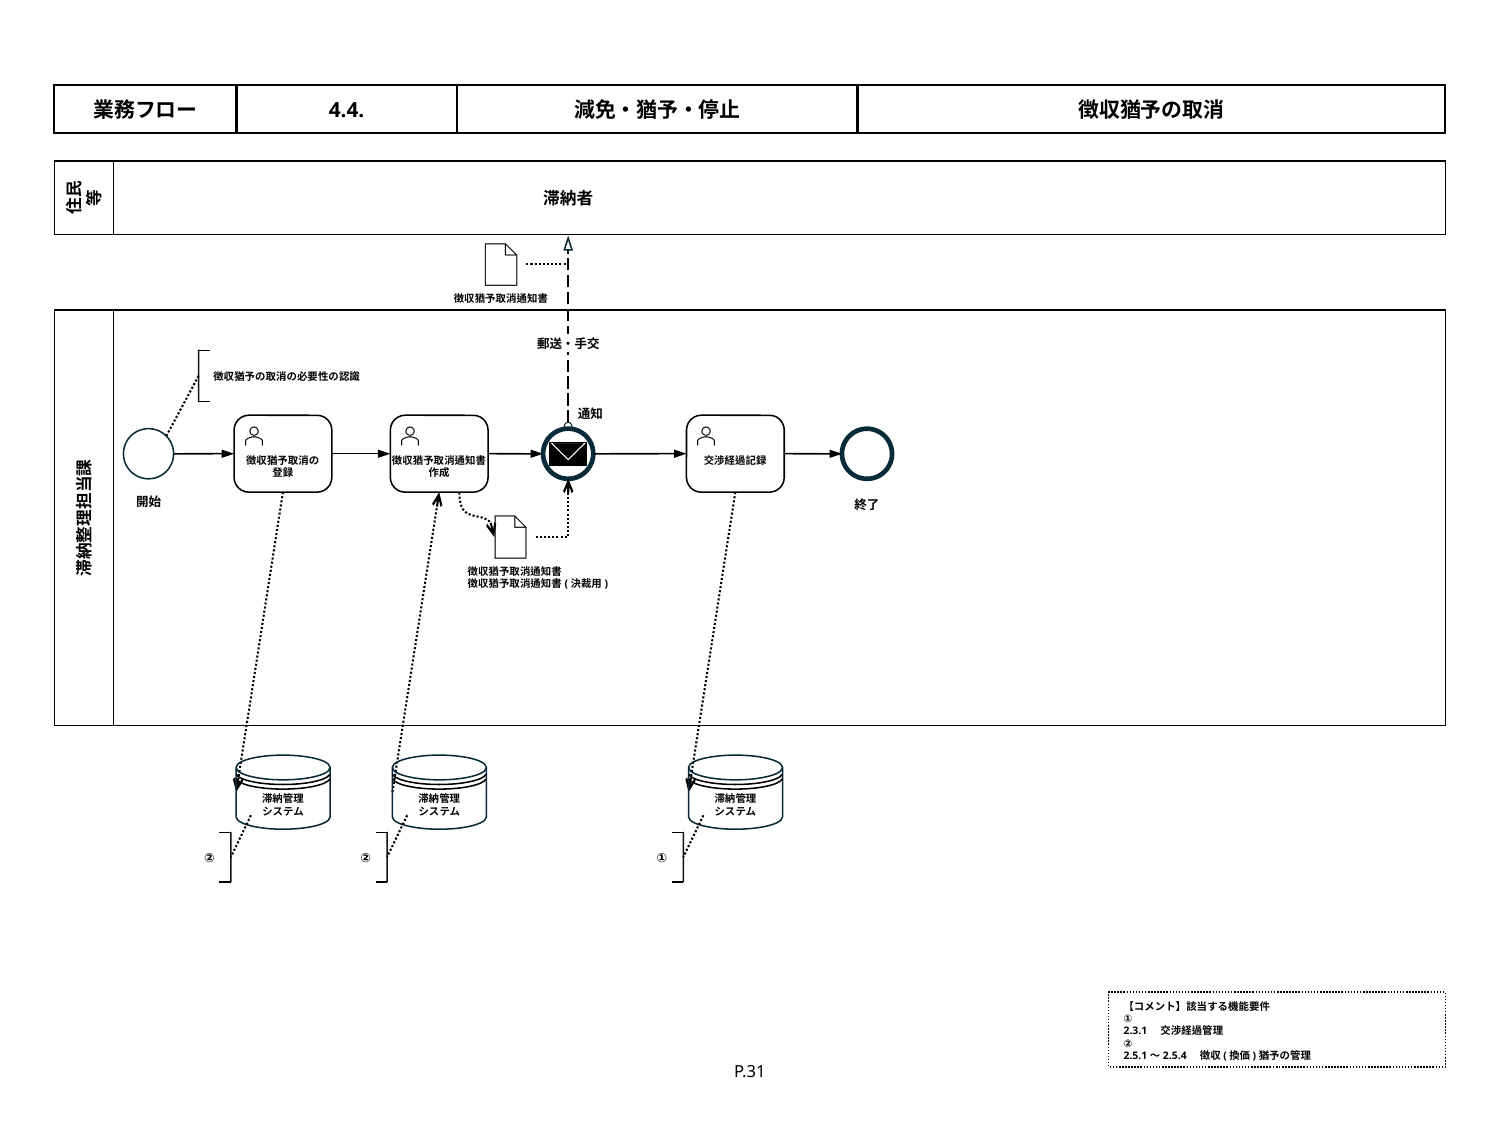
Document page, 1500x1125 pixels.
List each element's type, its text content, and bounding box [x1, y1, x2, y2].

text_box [535, 478, 569, 538]
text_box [687, 754, 784, 830]
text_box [53, 84, 1447, 134]
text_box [53, 309, 1447, 727]
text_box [53, 160, 1447, 236]
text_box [389, 414, 489, 493]
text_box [391, 754, 487, 830]
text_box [685, 414, 785, 493]
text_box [542, 428, 594, 480]
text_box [579, 814, 704, 883]
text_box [235, 754, 331, 830]
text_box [452, 491, 556, 605]
text_box 【コメント】該当する機能要件 ① 2.3.1 交渉経過管理 ② 2.5.1～2.5.4 徴収(換価)猶予の管理 [1107, 991, 1447, 1069]
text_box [126, 814, 252, 883]
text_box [233, 414, 333, 493]
slide_number P.31 [581, 1042, 919, 1103]
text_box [419, 238, 583, 328]
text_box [283, 814, 408, 883]
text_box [165, 349, 417, 437]
